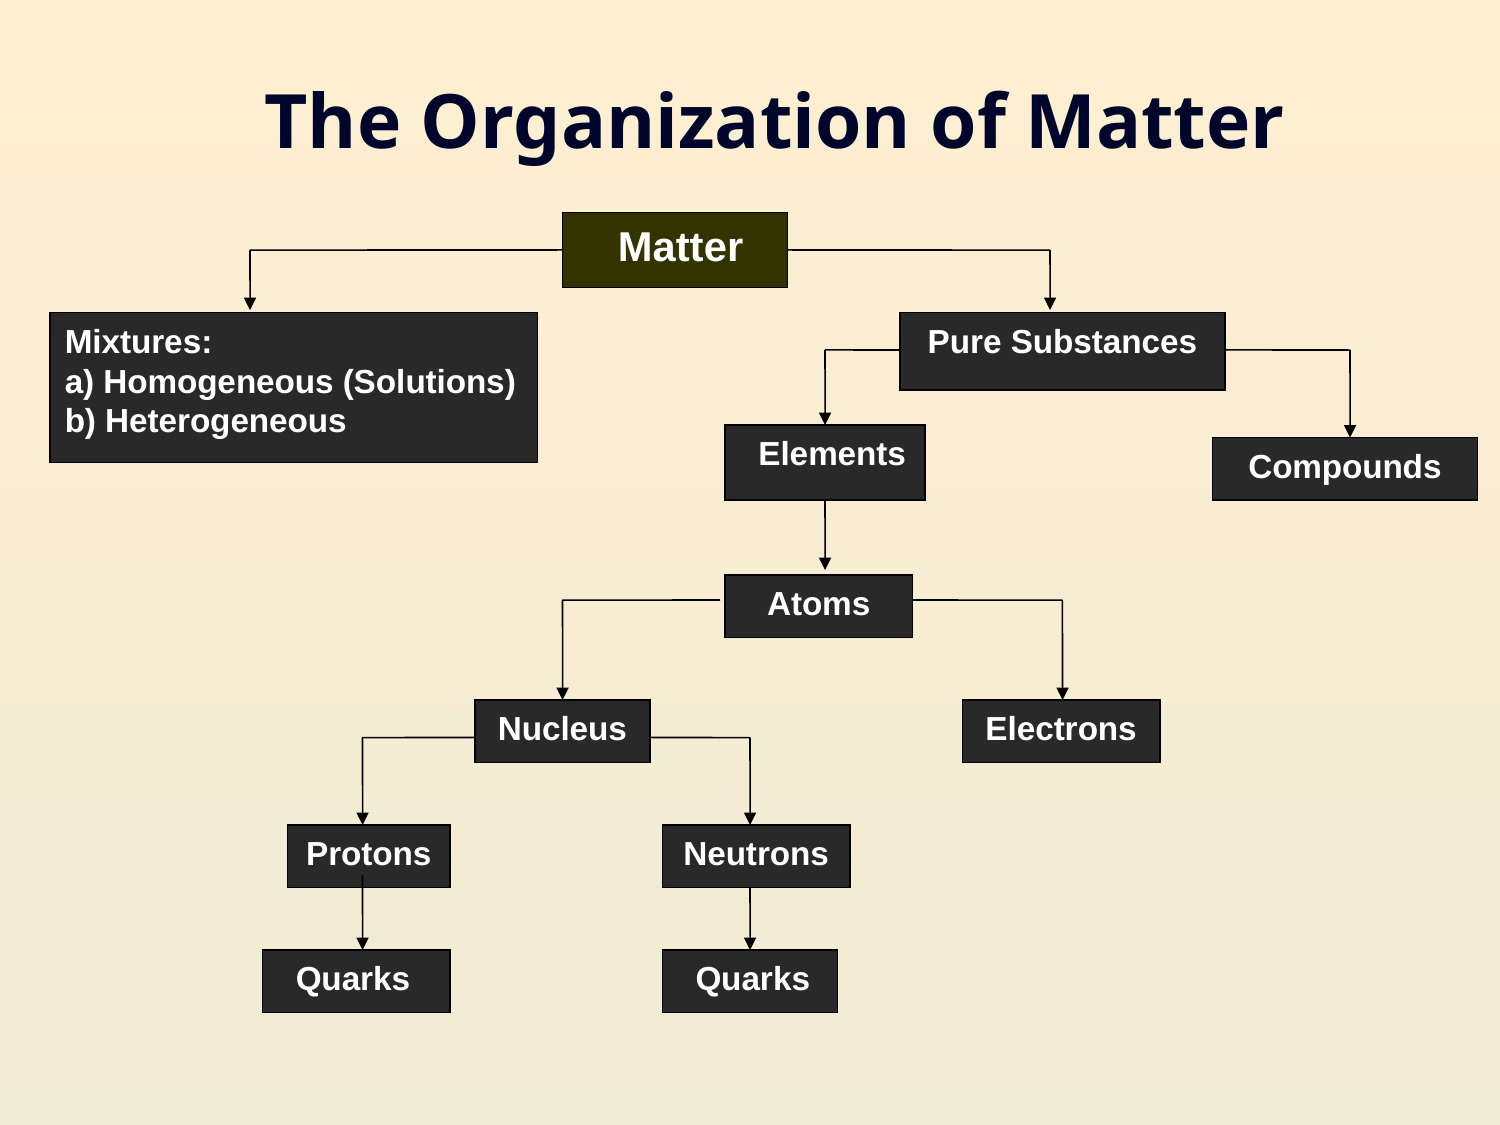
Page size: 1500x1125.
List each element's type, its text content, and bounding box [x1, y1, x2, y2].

text_box Pure Substances [900, 312, 1225, 390]
text_box Quarks [662, 949, 838, 1013]
text_box Nucleus [474, 699, 650, 763]
text_box Matter [562, 212, 788, 288]
text_box Elements [725, 424, 925, 500]
text_box Electrons [962, 699, 1160, 763]
text_box [243, 249, 257, 311]
text_box Protons [287, 824, 450, 888]
text_box [1056, 599, 1069, 700]
text_box [818, 349, 832, 425]
text_box [743, 887, 757, 950]
text_box Quarks [262, 949, 450, 1013]
text_box Neutrons [662, 824, 850, 888]
text_box [556, 599, 569, 700]
text_box Mixtures: a) Homogeneous (Solutions) b) Heterogeneous [50, 312, 538, 463]
text_box [1043, 249, 1057, 311]
text_box [356, 737, 369, 826]
text_box [1343, 351, 1357, 438]
text_box [743, 737, 757, 826]
text_box [818, 499, 832, 571]
text_box Atoms [725, 574, 913, 638]
text_box [356, 874, 369, 950]
title The Organization of Matter [137, 24, 1413, 213]
text_box Compounds [1212, 437, 1478, 500]
